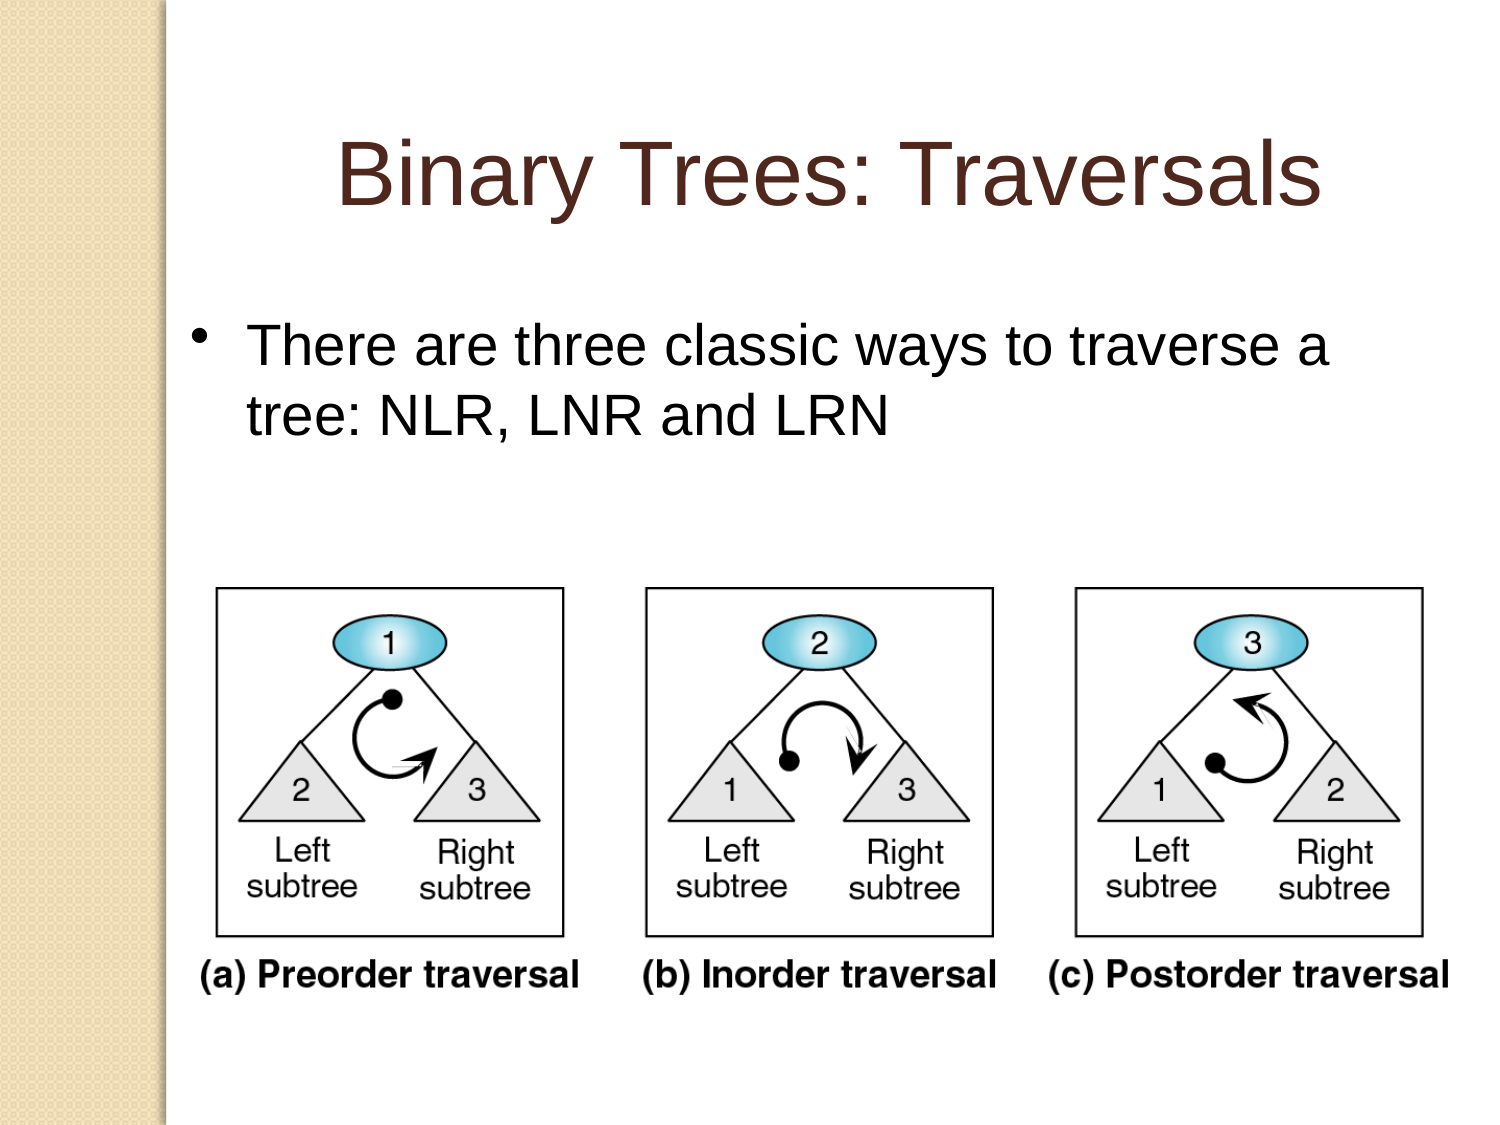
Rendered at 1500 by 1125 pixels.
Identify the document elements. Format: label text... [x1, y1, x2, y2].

text_box Binary Trees: Traversals [192, 75, 1468, 263]
picture [199, 587, 1451, 997]
text_box There are three classic ways to traverse a tree: NLR, LNR and LRN [174, 299, 1468, 488]
